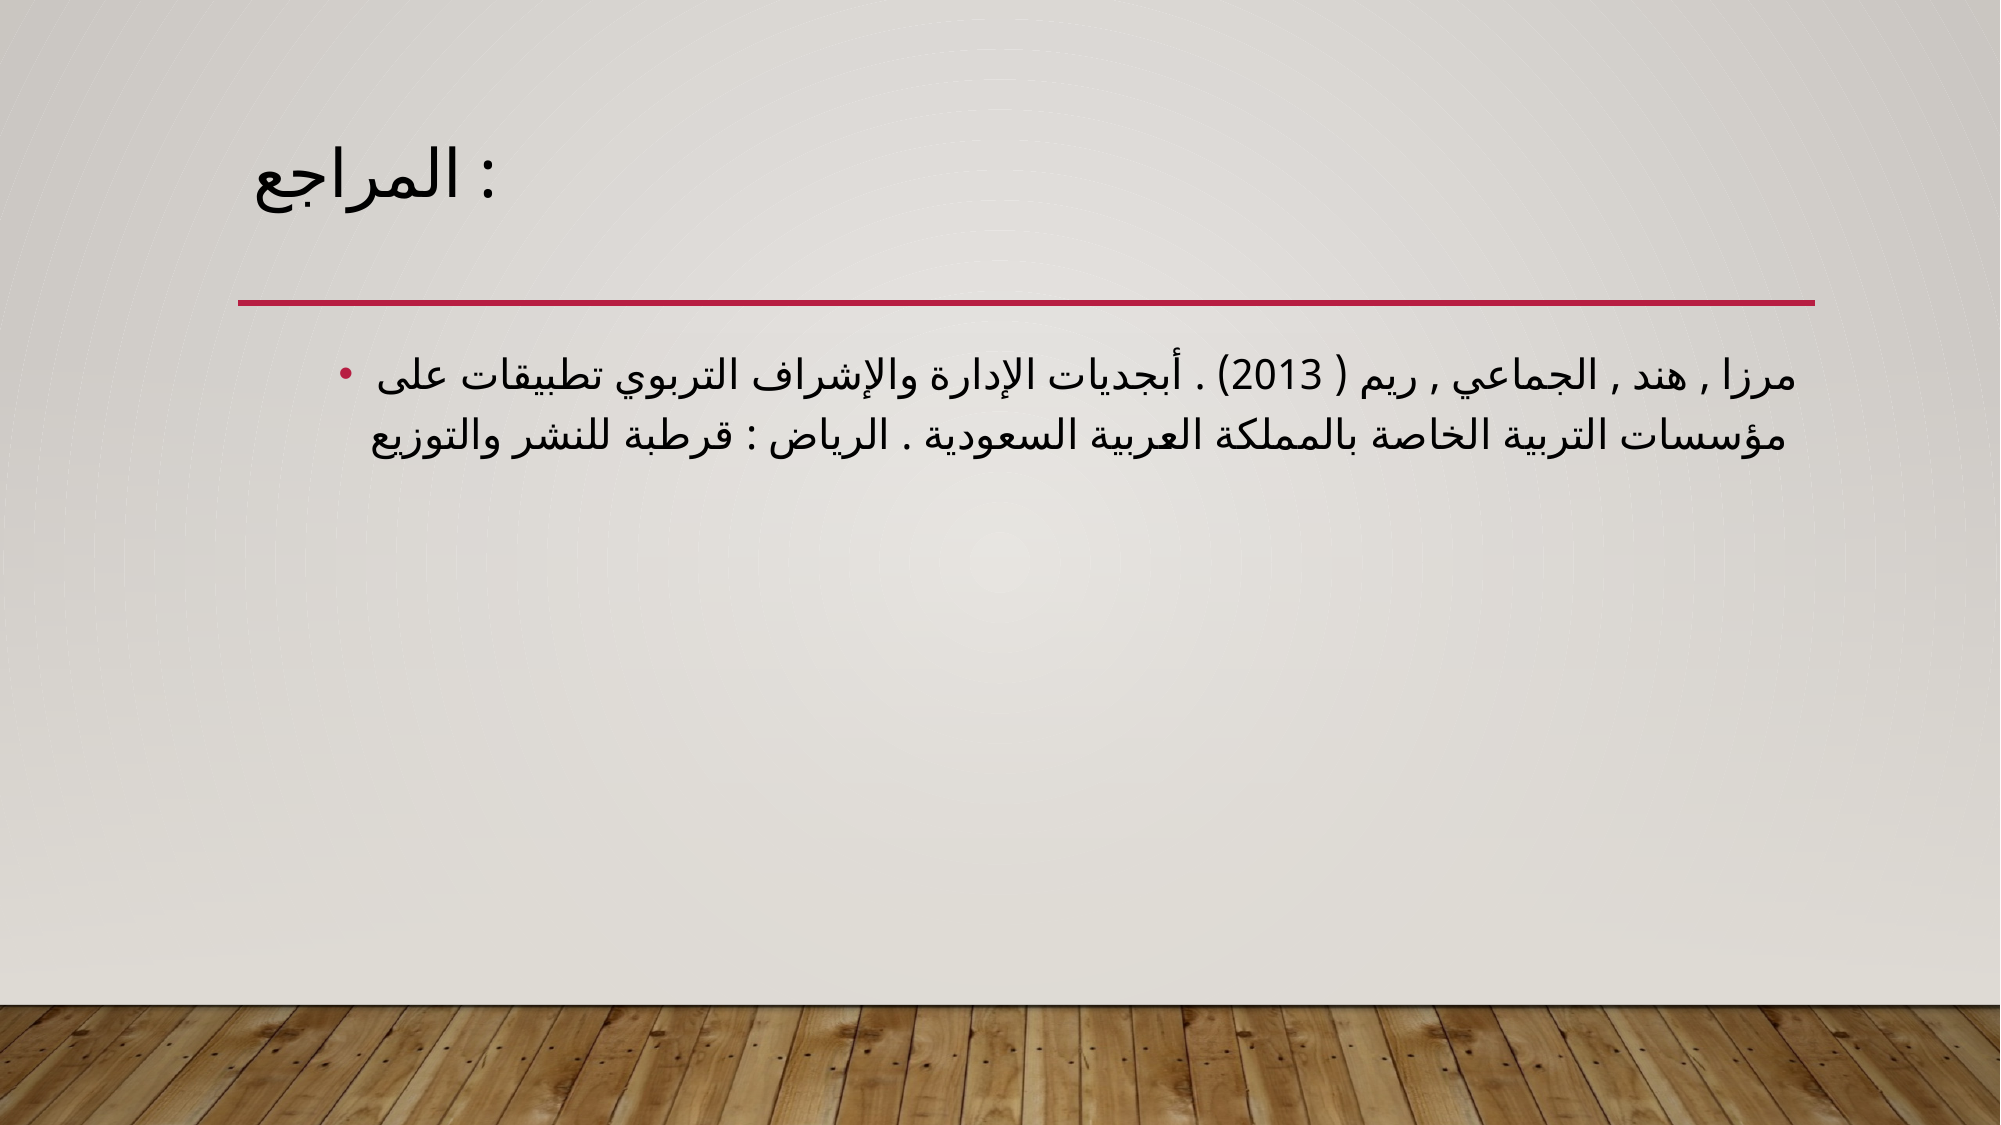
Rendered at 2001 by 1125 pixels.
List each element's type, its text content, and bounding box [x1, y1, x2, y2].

title المراجع : [238, 131, 1814, 305]
list مرزا , هند , الجماعي , ريم ( 2013) . أبجديات الإدارة والإشراف التربوي تطبيقات على مؤسسات التربية الخاصة بالمملكة العربية السعودية . الرياض : قرطبة للنشر والتوزيع [238, 330, 1814, 897]
picture [0, 1005, 2000, 1125]
